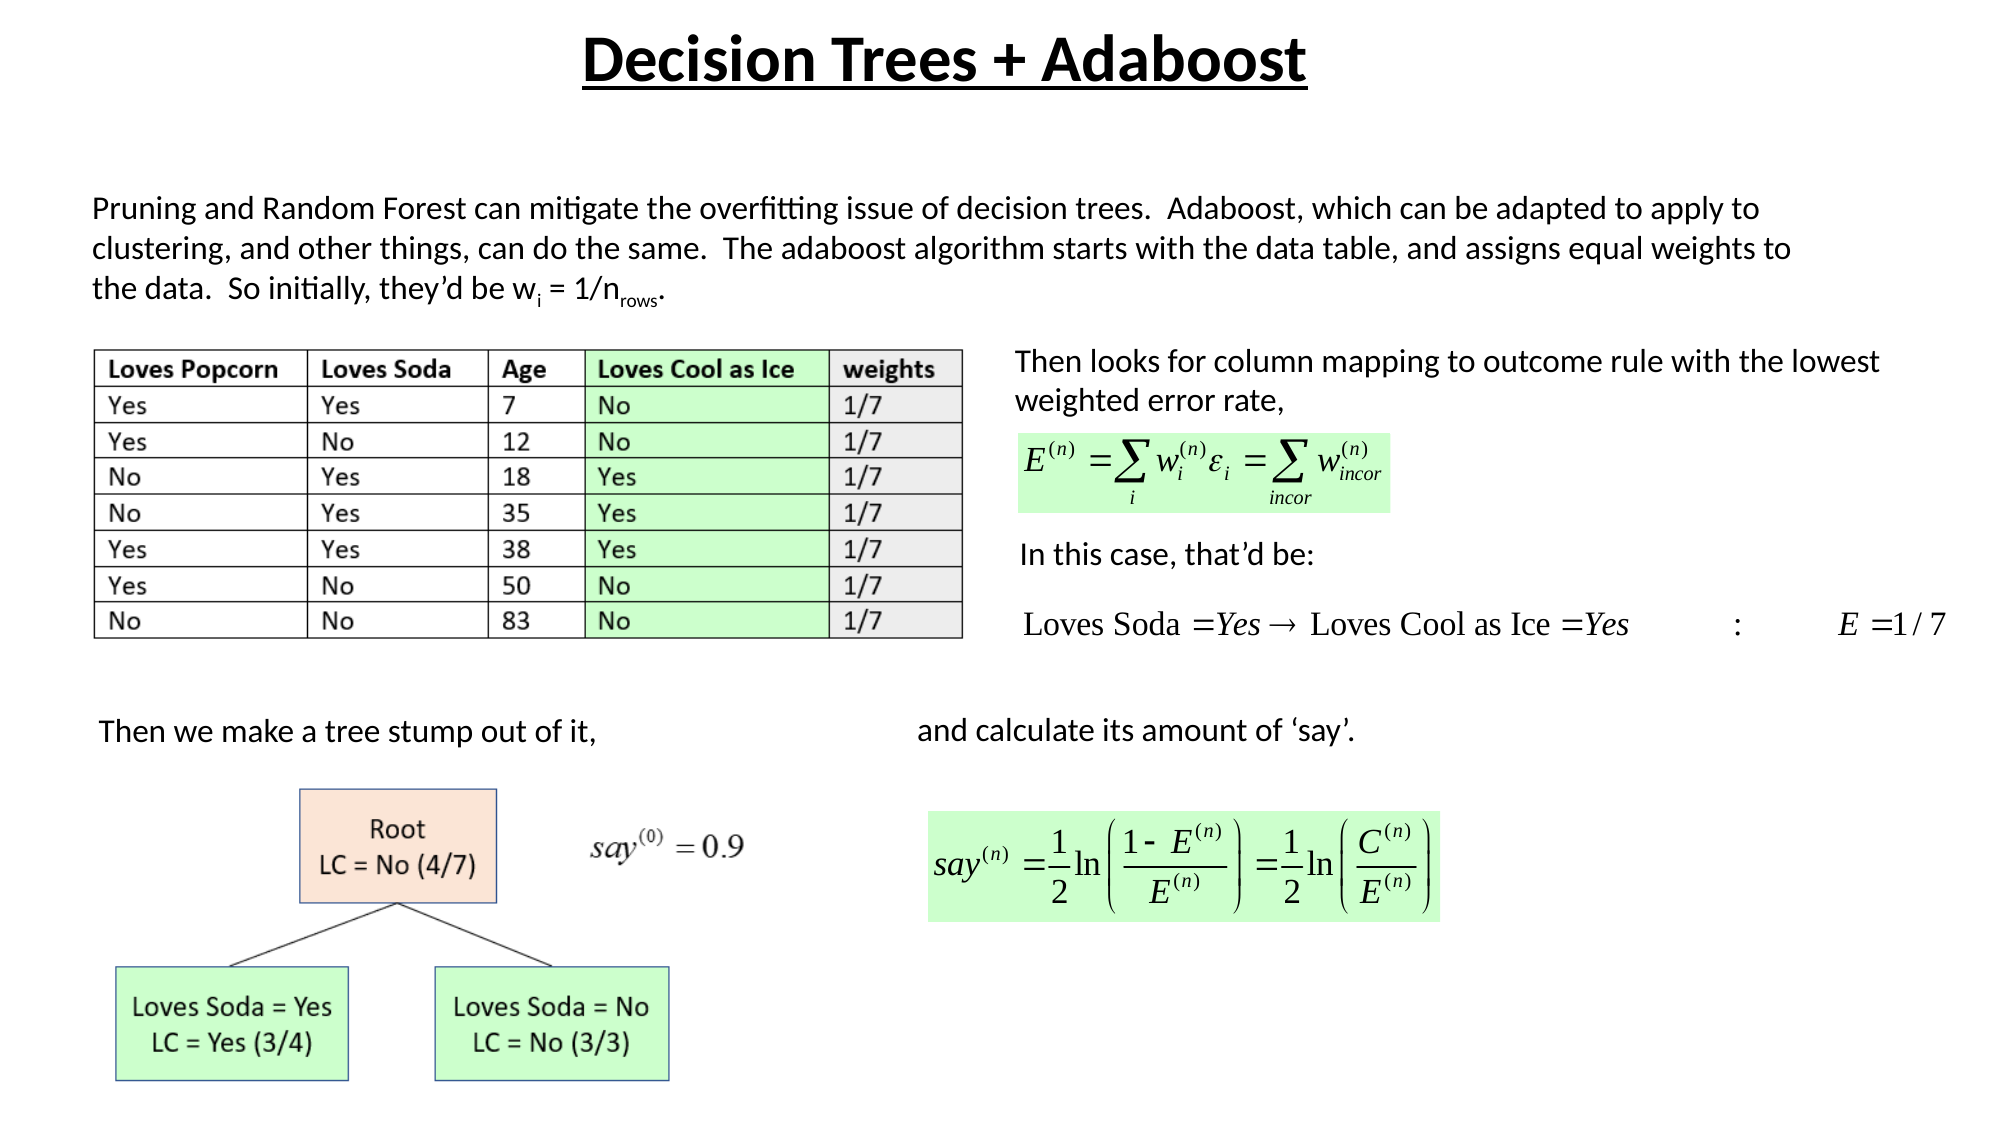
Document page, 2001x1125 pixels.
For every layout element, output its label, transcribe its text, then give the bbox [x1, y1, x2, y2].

text_box Decision Trees + Adaboost [567, 7, 1347, 103]
text_box and calculate its amount of ‘say’. [902, 701, 1410, 756]
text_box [927, 810, 1441, 923]
text_box In this case, that’d be: [1004, 525, 1525, 580]
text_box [1017, 603, 1953, 644]
picture [90, 343, 967, 644]
picture [109, 781, 754, 1089]
text_box Then looks for column mapping to outcome rule with the lowest weighted error rate, [999, 331, 1935, 426]
text_box Pruning and Random Forest can mitigate the overfitting issue of decision trees. Adaboost, which can be adapted to apply to clustering, and other things, can do the same. The adaboost algorithm starts with the data table, and assigns equal weights to the data. So initially, they’d be wi = 1/nrows. [77, 178, 1862, 319]
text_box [1017, 433, 1391, 513]
text_box Then we make a tree stump out of it, [83, 702, 644, 757]
